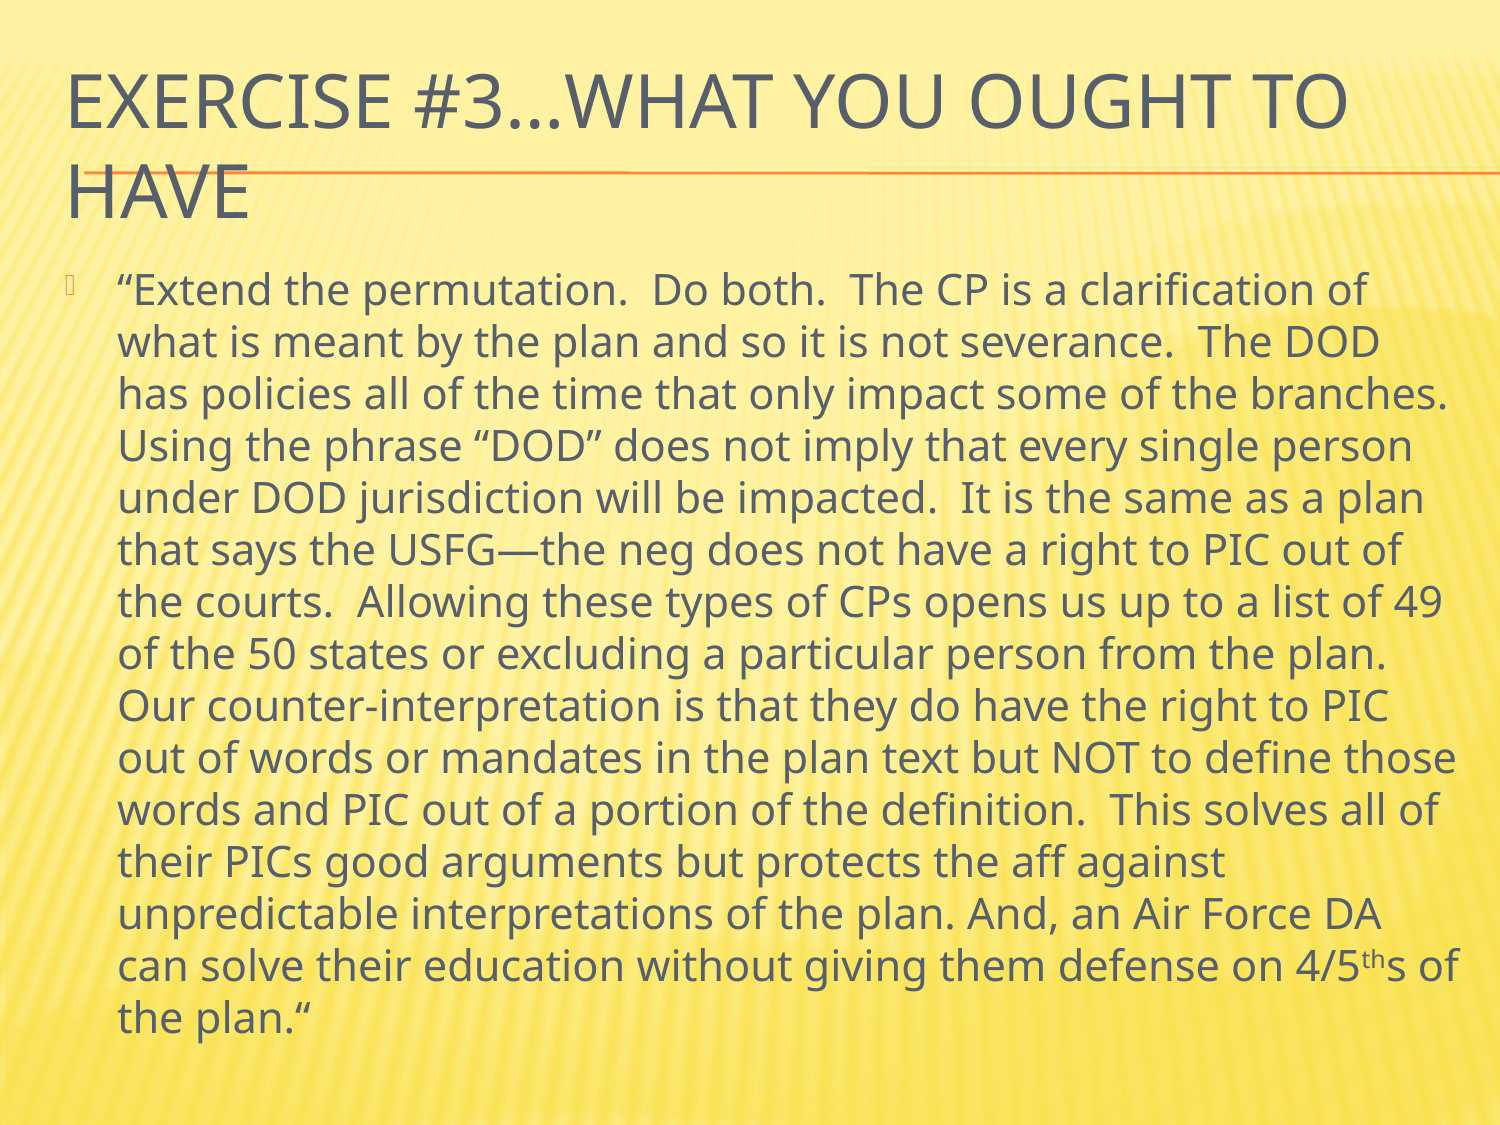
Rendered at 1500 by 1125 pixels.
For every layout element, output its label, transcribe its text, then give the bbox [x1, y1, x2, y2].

title Exercise #3…what you ought to have [50, 75, 1475, 213]
list “Extend the permutation. Do both. The CP is a clarification of what is meant by the plan and so it is not severance. The DOD has policies all of the time that only impact some of the branches. Using the phrase “DOD” does not imply that every single person under DOD jurisdiction will be impacted. It is the same as a plan that says the USFG—the neg does not have a right to PIC out of the courts. Allowing these types of CPs opens us up to a list of 49 of the 50 states or excluding a particular person from the plan. Our counter-interpretation is that they do have the right to PIC out of words or mandates in the plan text but NOT to define those words and PIC out of a portion of the definition. This solves all of their PICs good arguments but protects the aff against unpredictable interpretations of the plan. And, an Air Force DA can solve their education without giving them defense on 4/5ths of the plan.“ [50, 254, 1475, 1063]
